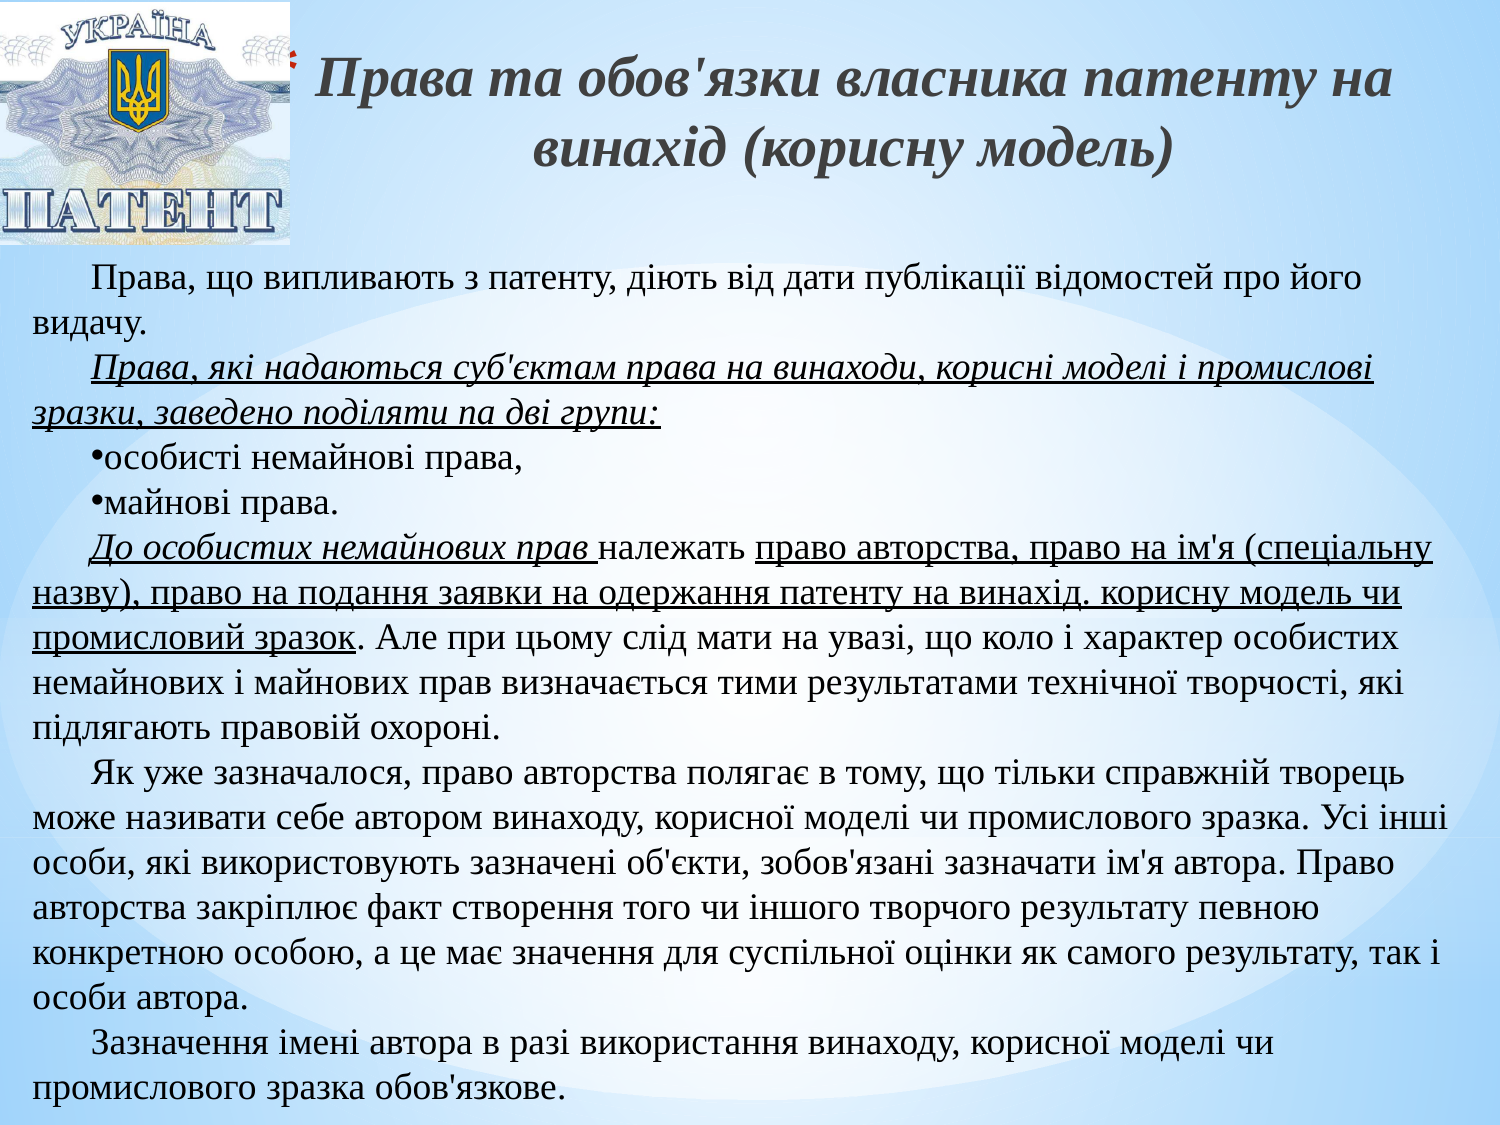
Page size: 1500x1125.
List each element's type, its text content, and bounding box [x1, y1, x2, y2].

text_box Права та обов'язки власника патенту на винахід (корисну модель) [295, 30, 1427, 171]
text_box Права, що випливають з патенту, діють від дати публікації відомостей про його видачу. Права, які надаються суб'єктам права на винаходи, корисні моделі і промислові зразки, заведено поділяти па дві групи: особисті немайнові права, майнові права. До особистих немайнових прав належать право авторства, право на ім'я (спеціальну назву), право на подання заявки на одержання патенту на винахід. корисну модель чи промисловий зразок. Але при цьому слід мати на увазі, що коло і характер особистих немайнових і майнових прав визначається тими результатами технічної творчості, які підлягають правовій охороні. Як уже зазначалося, право авторства полягає в тому, що тільки справжній творець може називати себе автором винаходу, корисної моделі чи промислового зразка. Усі інші особи, які використовують зазначені об'єкти, зобов'язані зазначати ім'я автора. Право авторства закріплює факт створення того чи іншого творчого результату певною конкретною особою, а це має значення для суспільної оцінки як самого результату, так і особи автора. Зазначення імені автора в разі використання винаходу, корисної моделі чи промислового зразка обов'язкове. [17, 244, 1483, 1115]
picture [0, 2, 290, 245]
